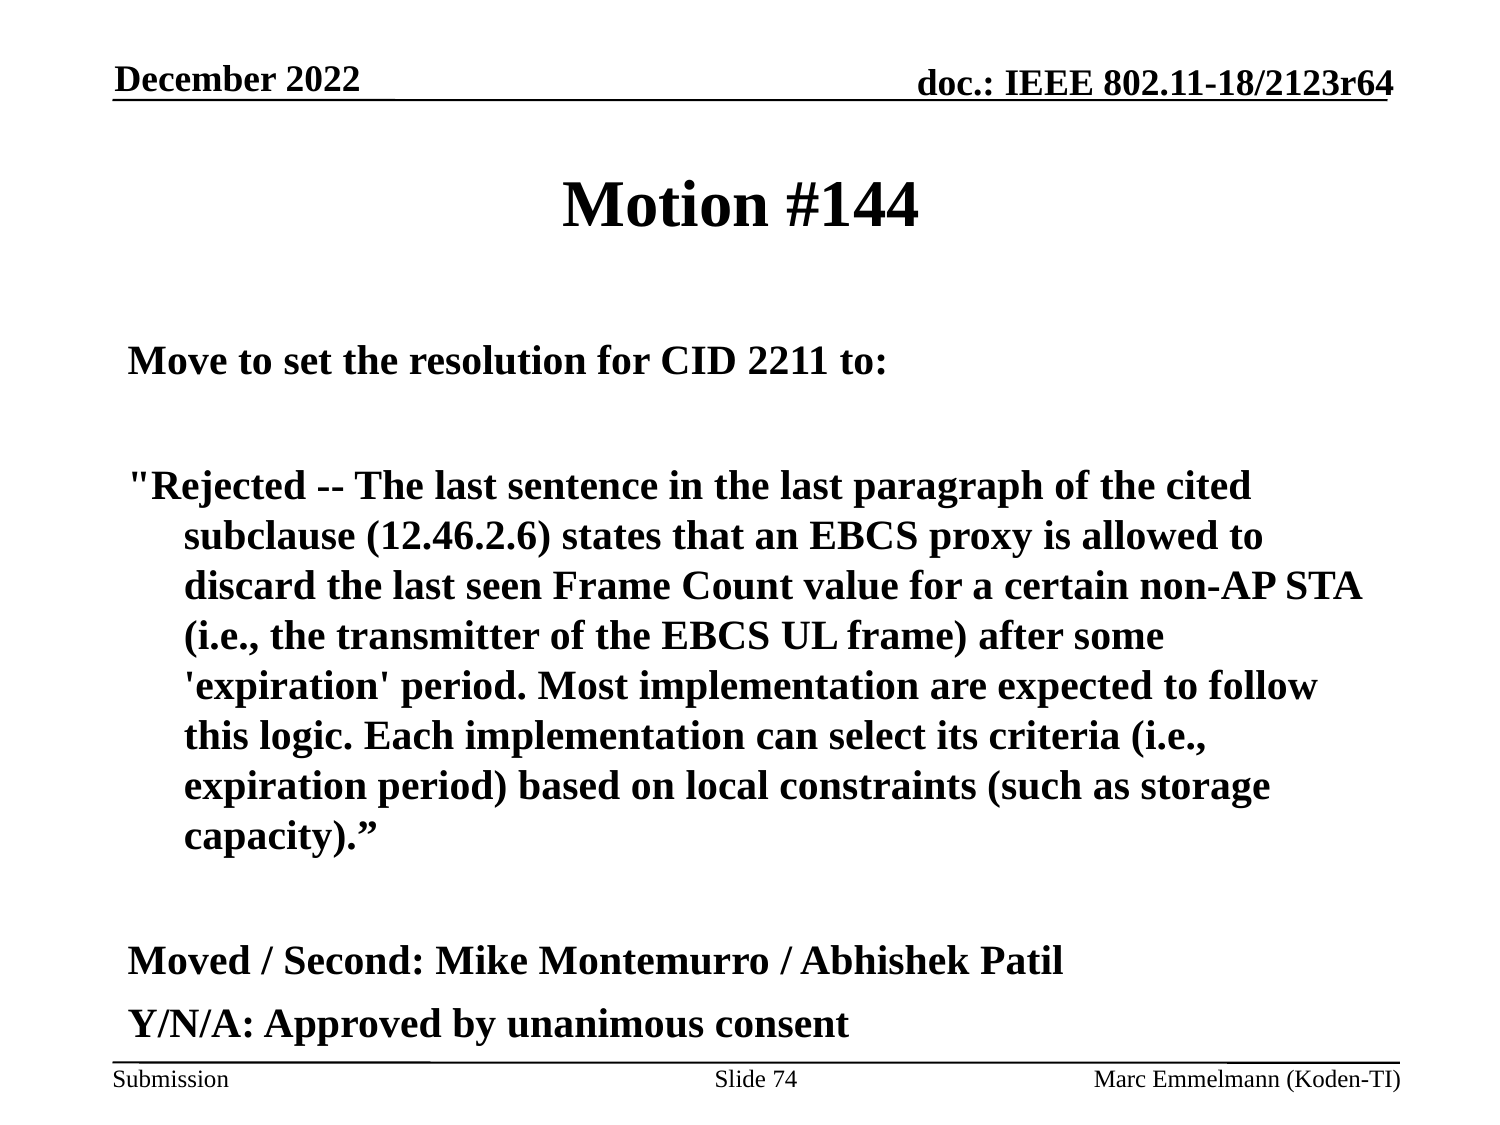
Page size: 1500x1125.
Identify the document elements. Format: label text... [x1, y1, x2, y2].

title Motion #144 [112, 112, 1388, 288]
footer Marc Emmelmann (Koden-TI) [878, 1061, 1402, 1093]
list Move to set the resolution for CID 2211 to: "Rejected -- The last sentence in the last paragraph of the cited subclause (12.46.2.6) states that an EBCS proxy is allowed to discard the last seen Frame Count value for a certain non-AP STA (i.e., the transmitter of the EBCS UL frame) after some 'expiration' period. Most implementation are expected to follow this logic. Each implementation can select its criteria (i.e., expiration period) based on local constraints (such as storage capacity).” Moved / Second: Mike Montemurro / Abhishek Patil Y/N/A: Approved by unanimous consent [112, 324, 1388, 1000]
slide_number Slide 74 [712, 1061, 800, 1123]
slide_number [114, 54, 423, 100]
